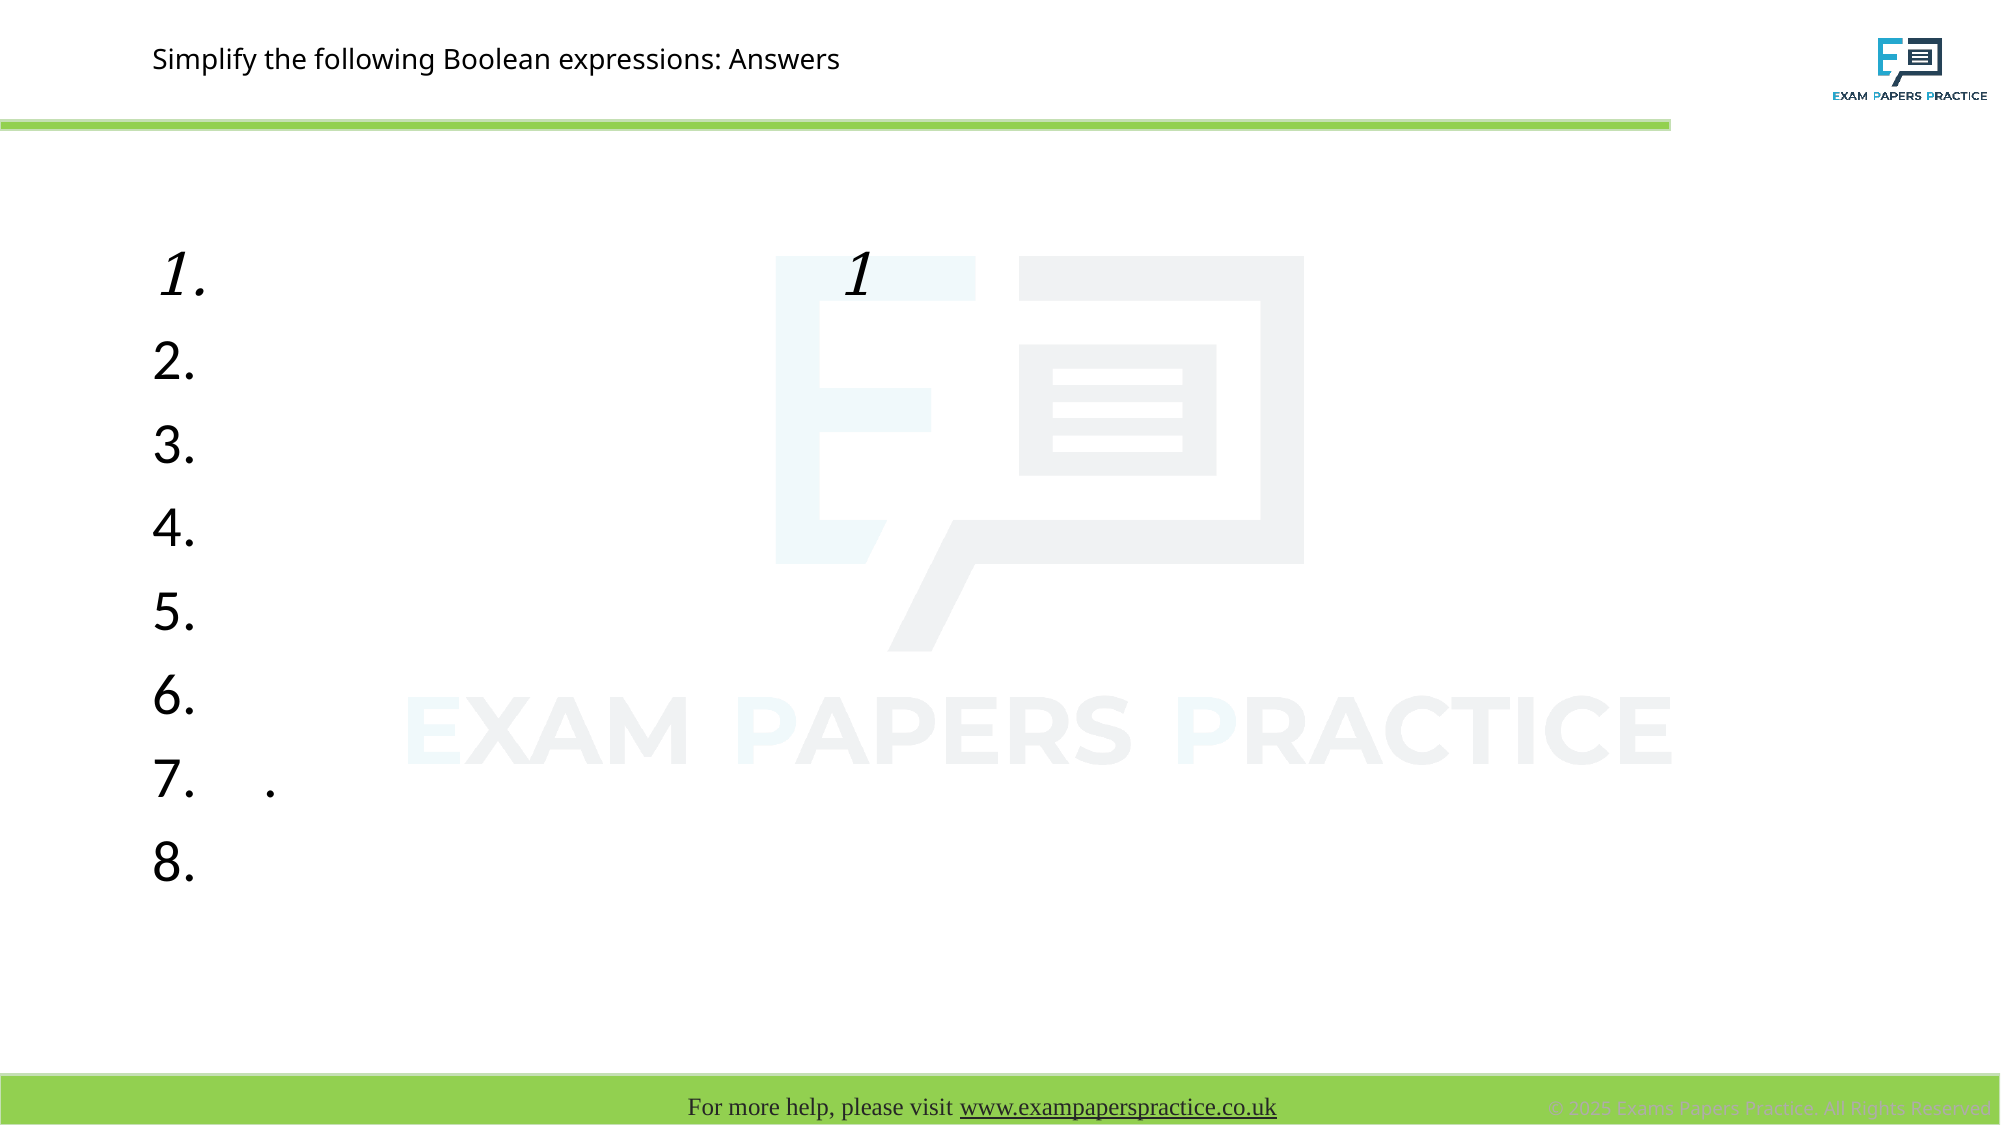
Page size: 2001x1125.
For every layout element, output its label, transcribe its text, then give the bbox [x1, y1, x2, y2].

title Simplify the following Boolean expressions: Answers [137, 37, 1863, 84]
